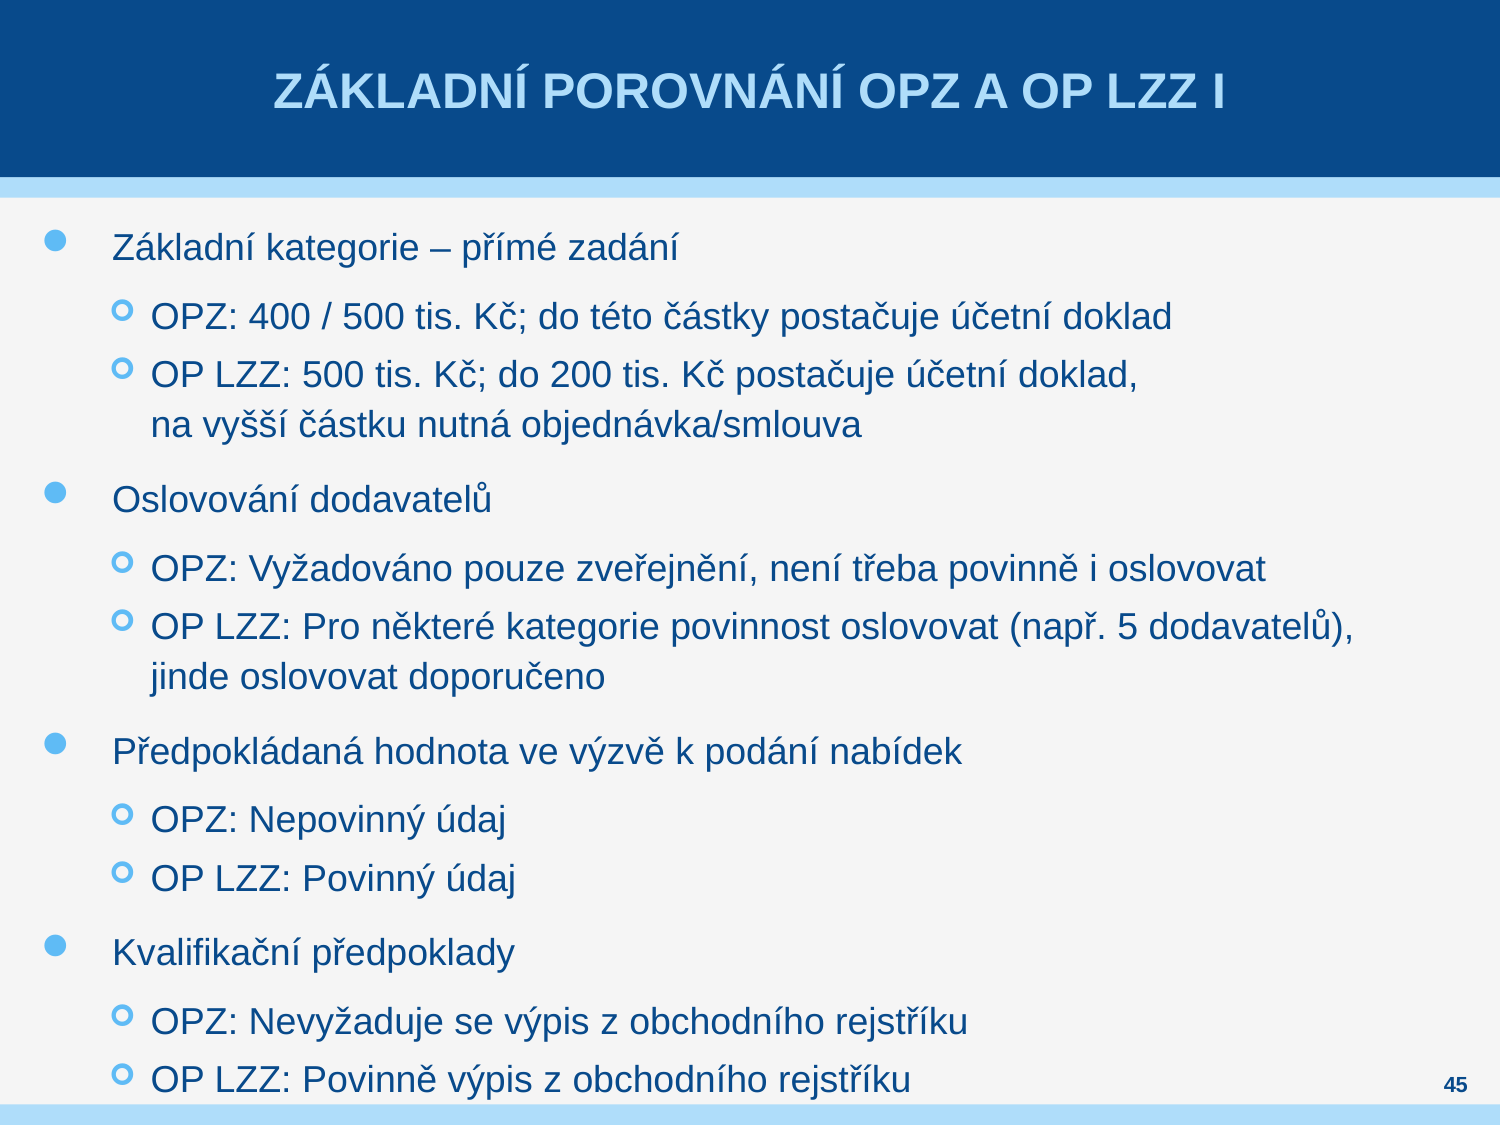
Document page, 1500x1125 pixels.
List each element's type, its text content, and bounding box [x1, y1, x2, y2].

list Základní kategorie – přímé zadání OPZ: 400 / 500 tis. Kč; do této částky postačuje účetní doklad OP LZZ: 500 tis. Kč; do 200 tis. Kč postačuje účetní doklad, na vyšší částku nutná objednávka/smlouva Oslovování dodavatelů OPZ: Vyžadováno pouze zveřejnění, není třeba povinně i oslovovat OP LZZ: Pro některé kategorie povinnost oslovovat (např. 5 dodavatelů), jinde oslovovat doporučeno Předpokládaná hodnota ve výzvě k podání nabídek OPZ: Nepovinný údaj OP LZZ: Povinný údaj Kvalifikační předpoklady OPZ: Nevyžaduje se výpis z obchodního rejstříku OP LZZ: Povinně výpis z obchodního rejstříku [41, 208, 1471, 1106]
title Základní Porovnání OPZ a OP LZZ I [59, 0, 1441, 178]
slide_number 45 [1417, 1068, 1495, 1099]
